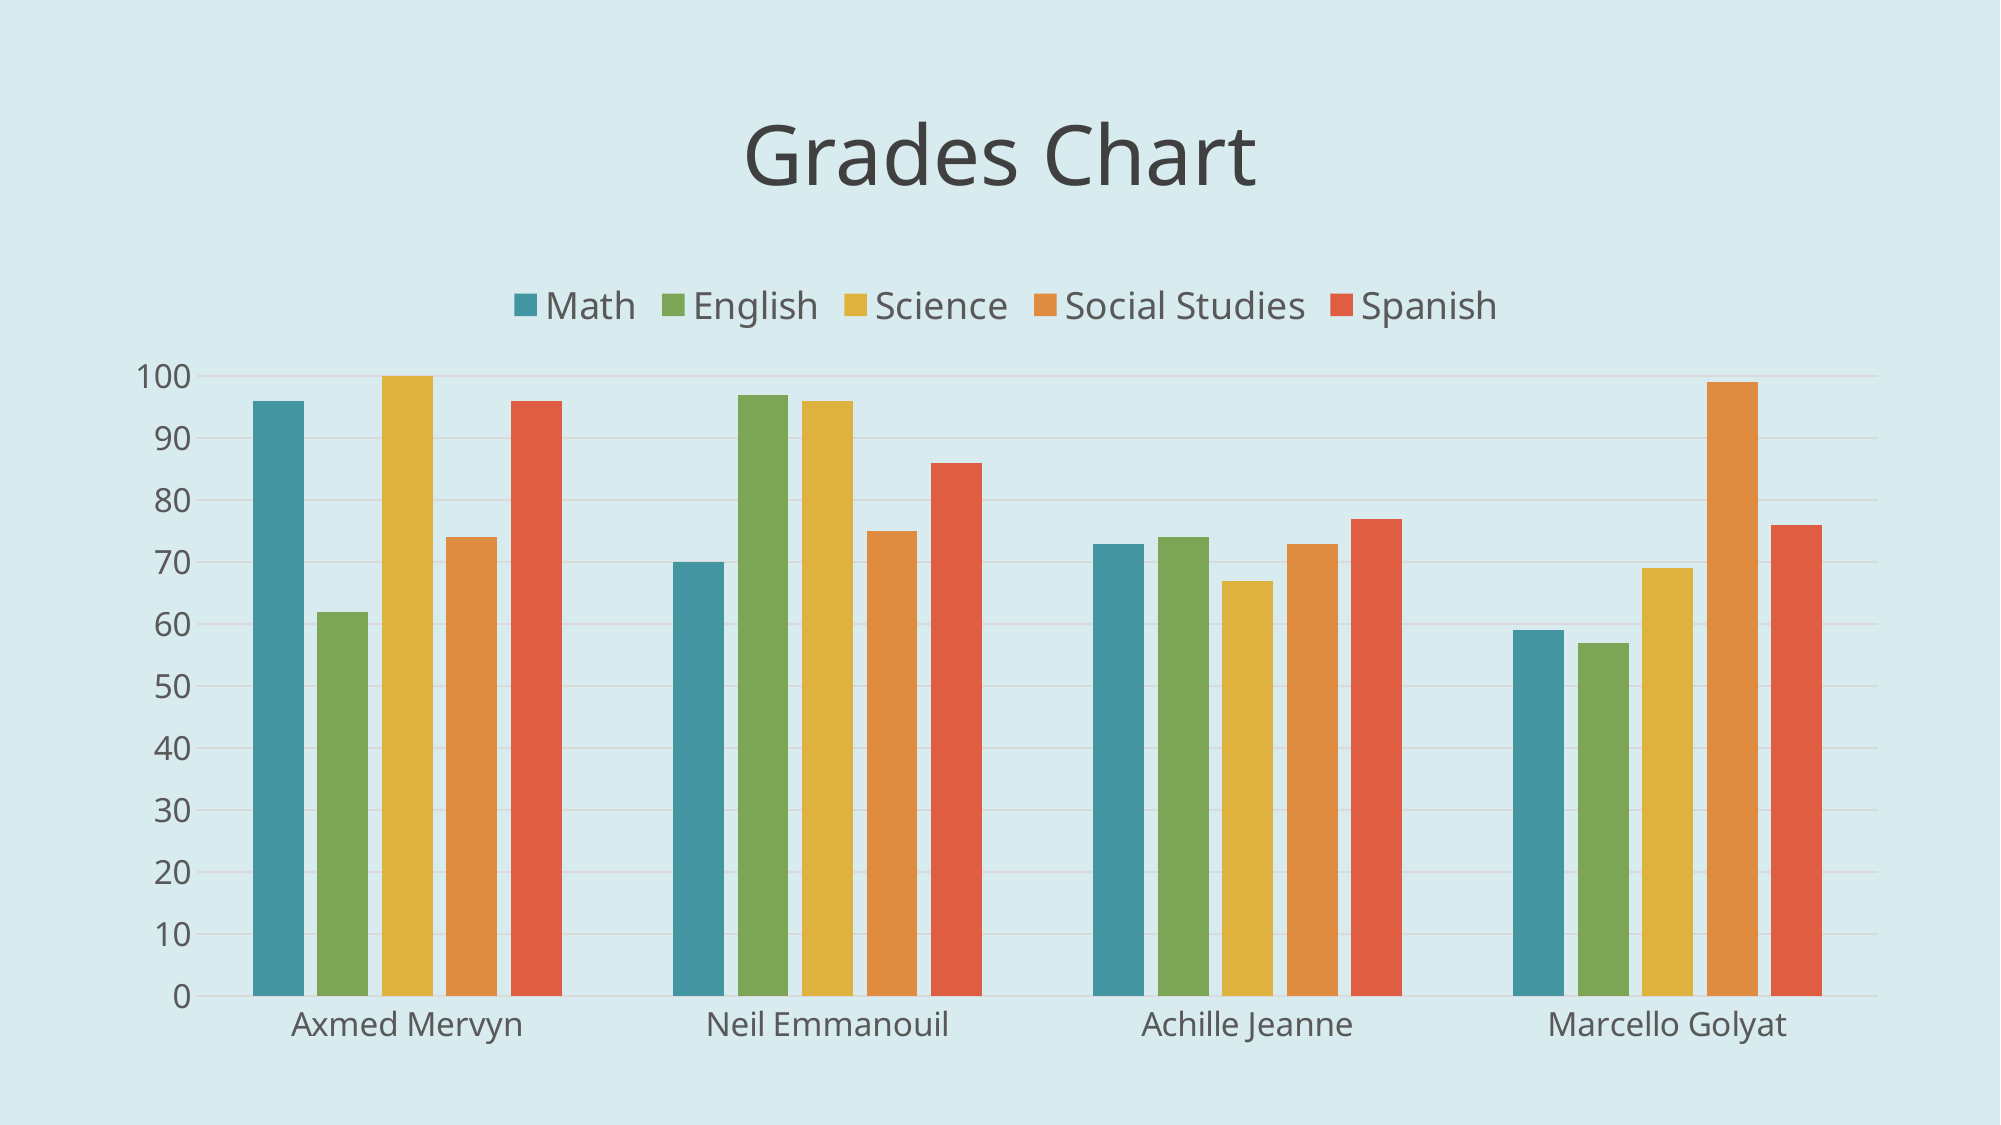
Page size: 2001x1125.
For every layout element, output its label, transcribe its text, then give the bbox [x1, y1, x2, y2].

title Grades Chart [474, 105, 1525, 219]
chart [98, 260, 1915, 1062]
